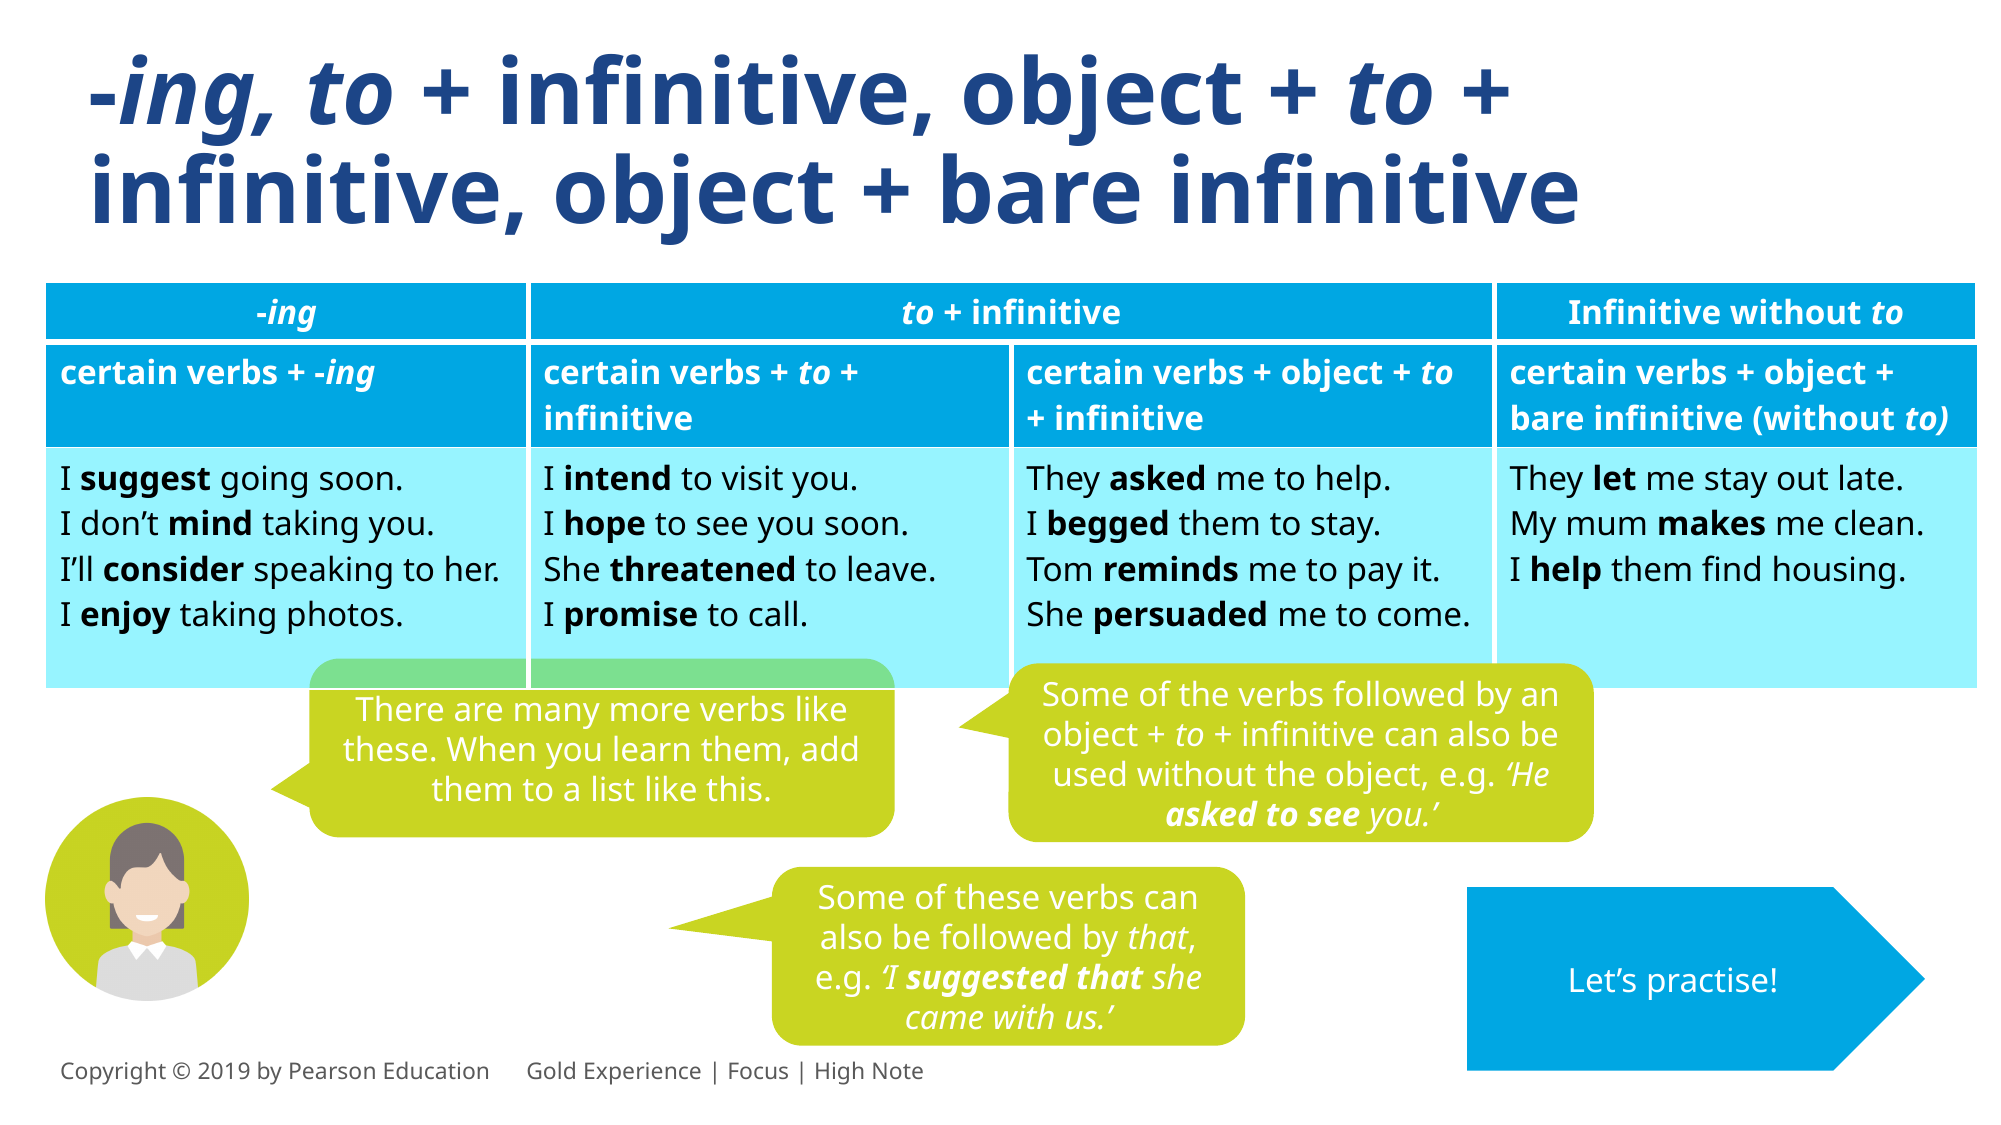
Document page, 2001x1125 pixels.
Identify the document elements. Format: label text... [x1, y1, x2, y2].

text_box Some of the verbs followed by an object + to + infinitive can also be used without the object, e.g. ‘He asked to see you.’ [956, 661, 1596, 845]
table_cell certain verbs + object + to + infinitive [1014, 345, 1492, 447]
table_cell certain verbs + to + infinitive [531, 345, 1009, 447]
table_header Infinitive without to [1497, 283, 1975, 339]
table_cell I intend to visit you. I hope to see you soon. She threatened to leave. I promise to call. [531, 448, 1009, 688]
table_cell They let me stay out late. My mum makes me clean. I help them find housing. [1497, 448, 1977, 688]
table_cell certain verbs + -ing [46, 345, 526, 447]
table_header to + infinitive [531, 283, 1492, 339]
text_box Some of these verbs can also be followed by that, e.g. ‘I suggested that she came with us.’ [666, 864, 1248, 1048]
text_box There are many more verbs like these. When you learn them, add them to a list like this. [268, 690, 897, 840]
table_header -ing [46, 283, 526, 339]
table_cell certain verbs + object + bare infinitive (without to) [1497, 345, 1977, 447]
text_box Let’s practise! [1464, 885, 1928, 1073]
table_cell They asked me to help. I begged them to stay. Tom reminds me to pay it. She persuaded me to come. [1014, 448, 1492, 671]
text_box -ing, to + infinitive, object + to + infinitive, object + bare infinitive [73, 37, 1840, 253]
picture [44, 797, 249, 1002]
footer Copyright © 2019 by Pearson Education Gold Experience | Focus | High Note [45, 1040, 1084, 1101]
table_cell I suggest going soon. I don’t mind taking you. I’ll consider speaking to her. I enjoy taking photos. [46, 448, 526, 688]
